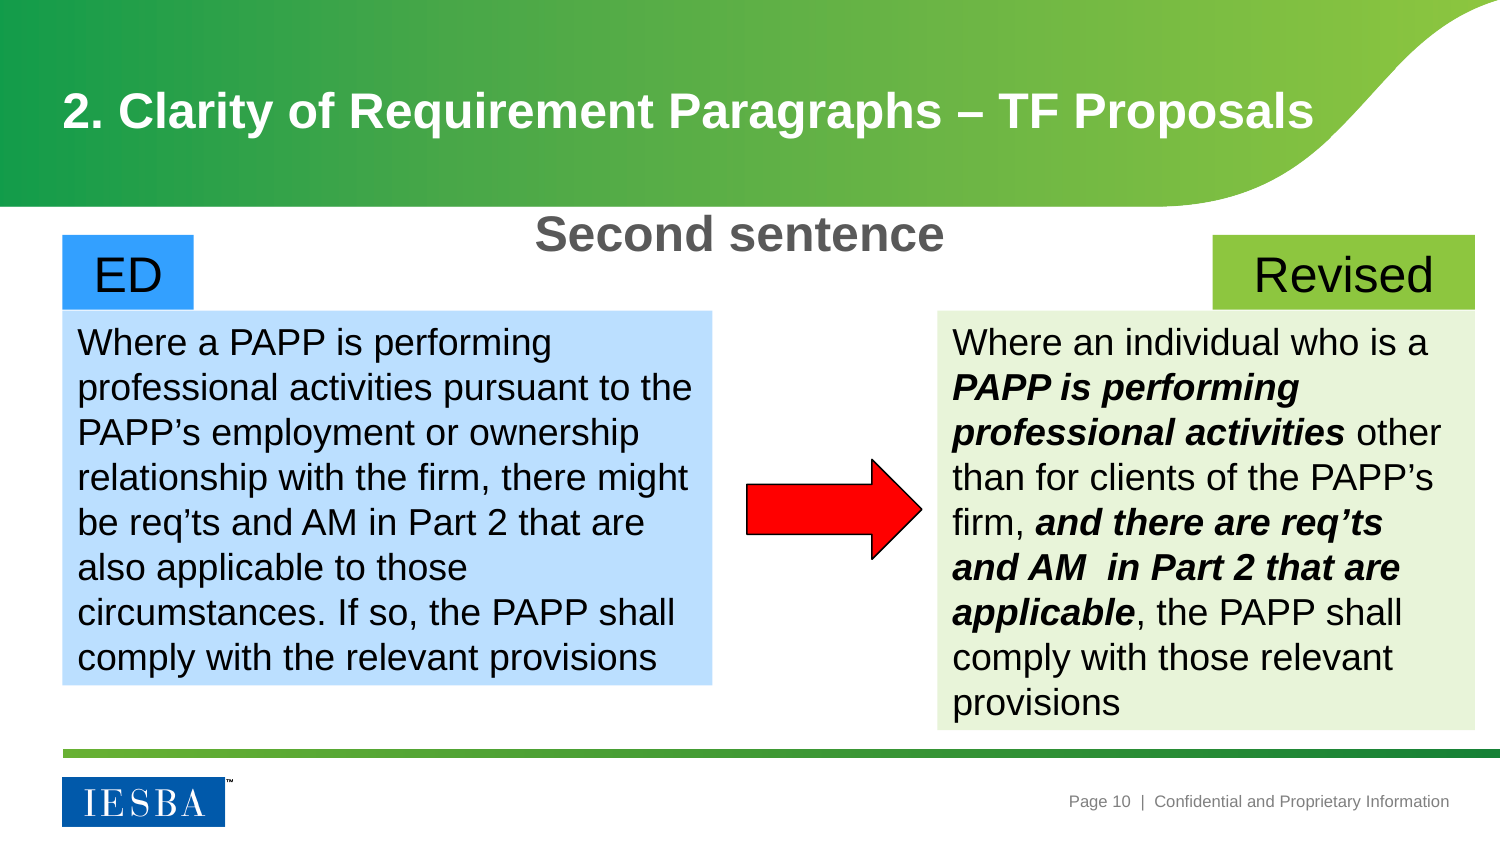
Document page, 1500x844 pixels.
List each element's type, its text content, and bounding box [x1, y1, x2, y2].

text_box Where a PAPP is performing professional activities pursuant to the PAPP’s employment or ownership relationship with the firm, there might be req’ts and AM in Part 2 that are also applicable to those circumstances. If so, the PAPP shall comply with the relevant provisions [62, 310, 713, 686]
text_box [746, 459, 922, 560]
list Second sentence [496, 194, 997, 258]
picture [62, 777, 233, 827]
text_box Where an individual who is a PAPP is performing professional activities other than for clients of the PAPP’s firm, and there are req’ts and AM in Part 2 that are applicable, the PAPP shall comply with those relevant provisions [937, 310, 1475, 731]
title 2. Clarity of Requirement Paragraphs – TF Proposals [62, 75, 1325, 142]
text_box Revised [1212, 234, 1475, 310]
text_box ED [62, 234, 194, 310]
picture [0, 0, 1500, 207]
